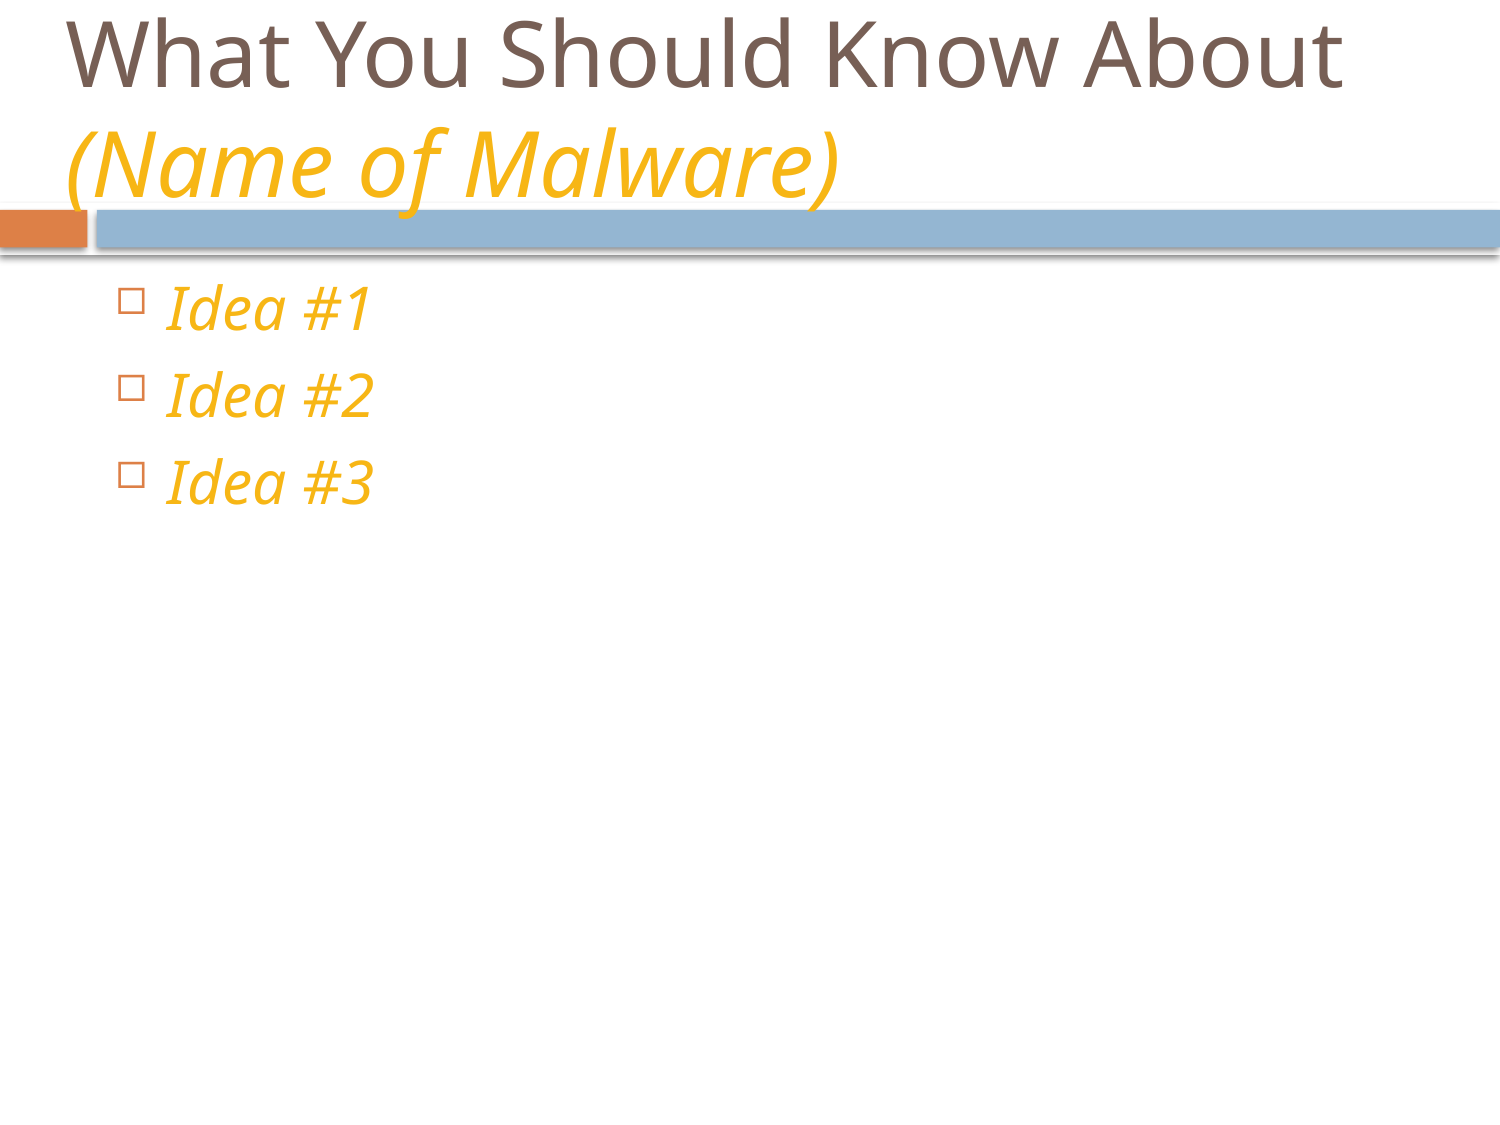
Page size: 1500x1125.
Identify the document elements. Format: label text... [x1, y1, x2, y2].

title What You Should Know About (Name of Malware) [49, 37, 1476, 176]
list Idea #1 Idea #2 Idea #3 [100, 262, 1439, 1001]
